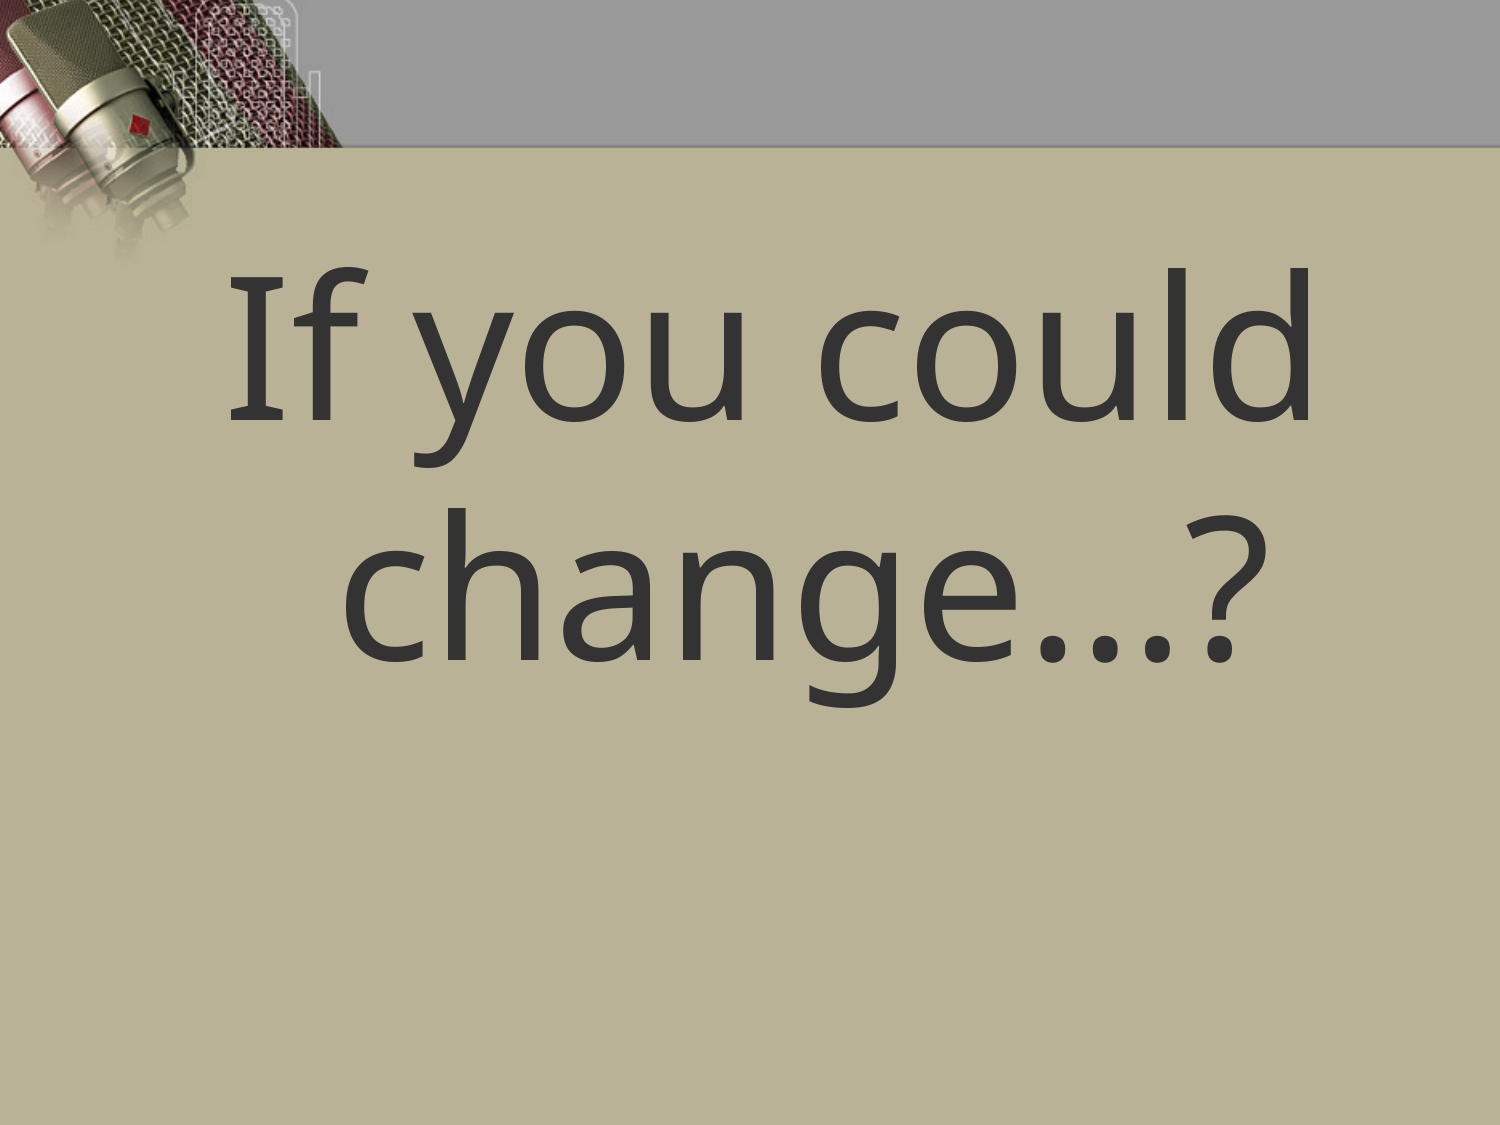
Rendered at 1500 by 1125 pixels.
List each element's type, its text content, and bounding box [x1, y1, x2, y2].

list If you could change…? [87, 212, 1463, 1051]
picture [0, 0, 1500, 1125]
